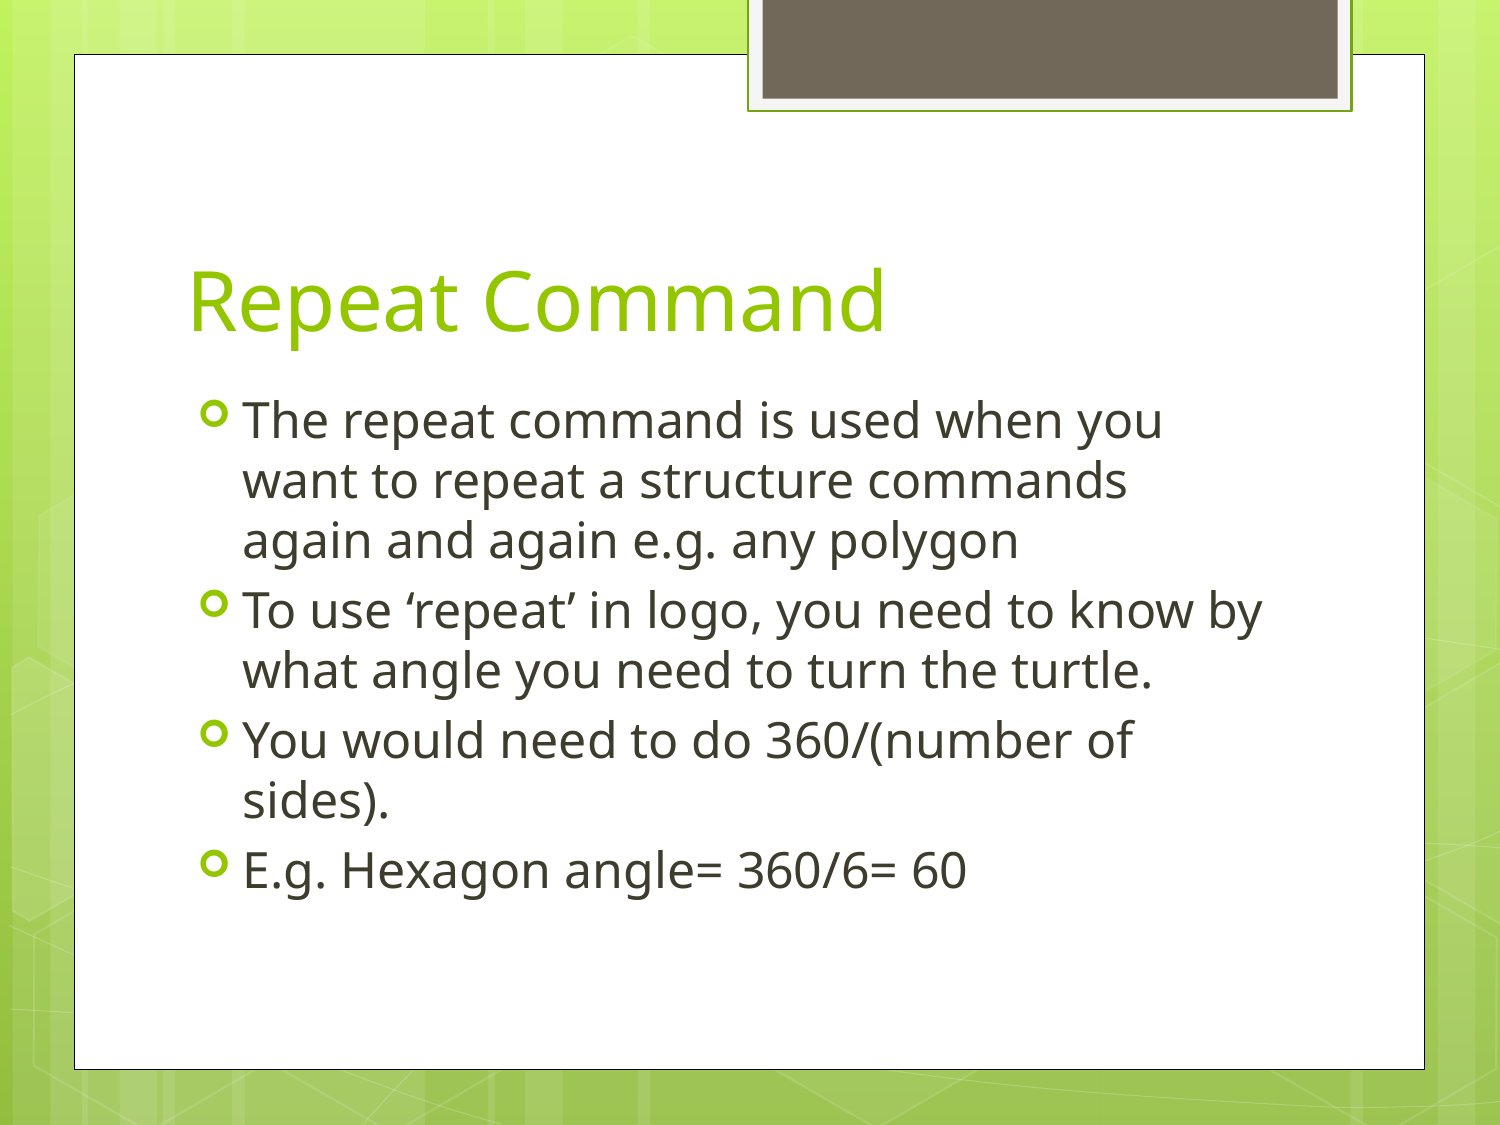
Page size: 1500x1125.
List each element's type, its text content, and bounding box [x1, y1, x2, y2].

title Repeat Command [171, 168, 1324, 357]
list The repeat command is used when you want to repeat a structure commands again and again e.g. any polygon To use ‘repeat’ in logo, you need to know by what angle you need to turn the turtle. You would need to do 360/(number of sides). E.g. Hexagon angle= 360/6= 60 [171, 381, 1283, 957]
